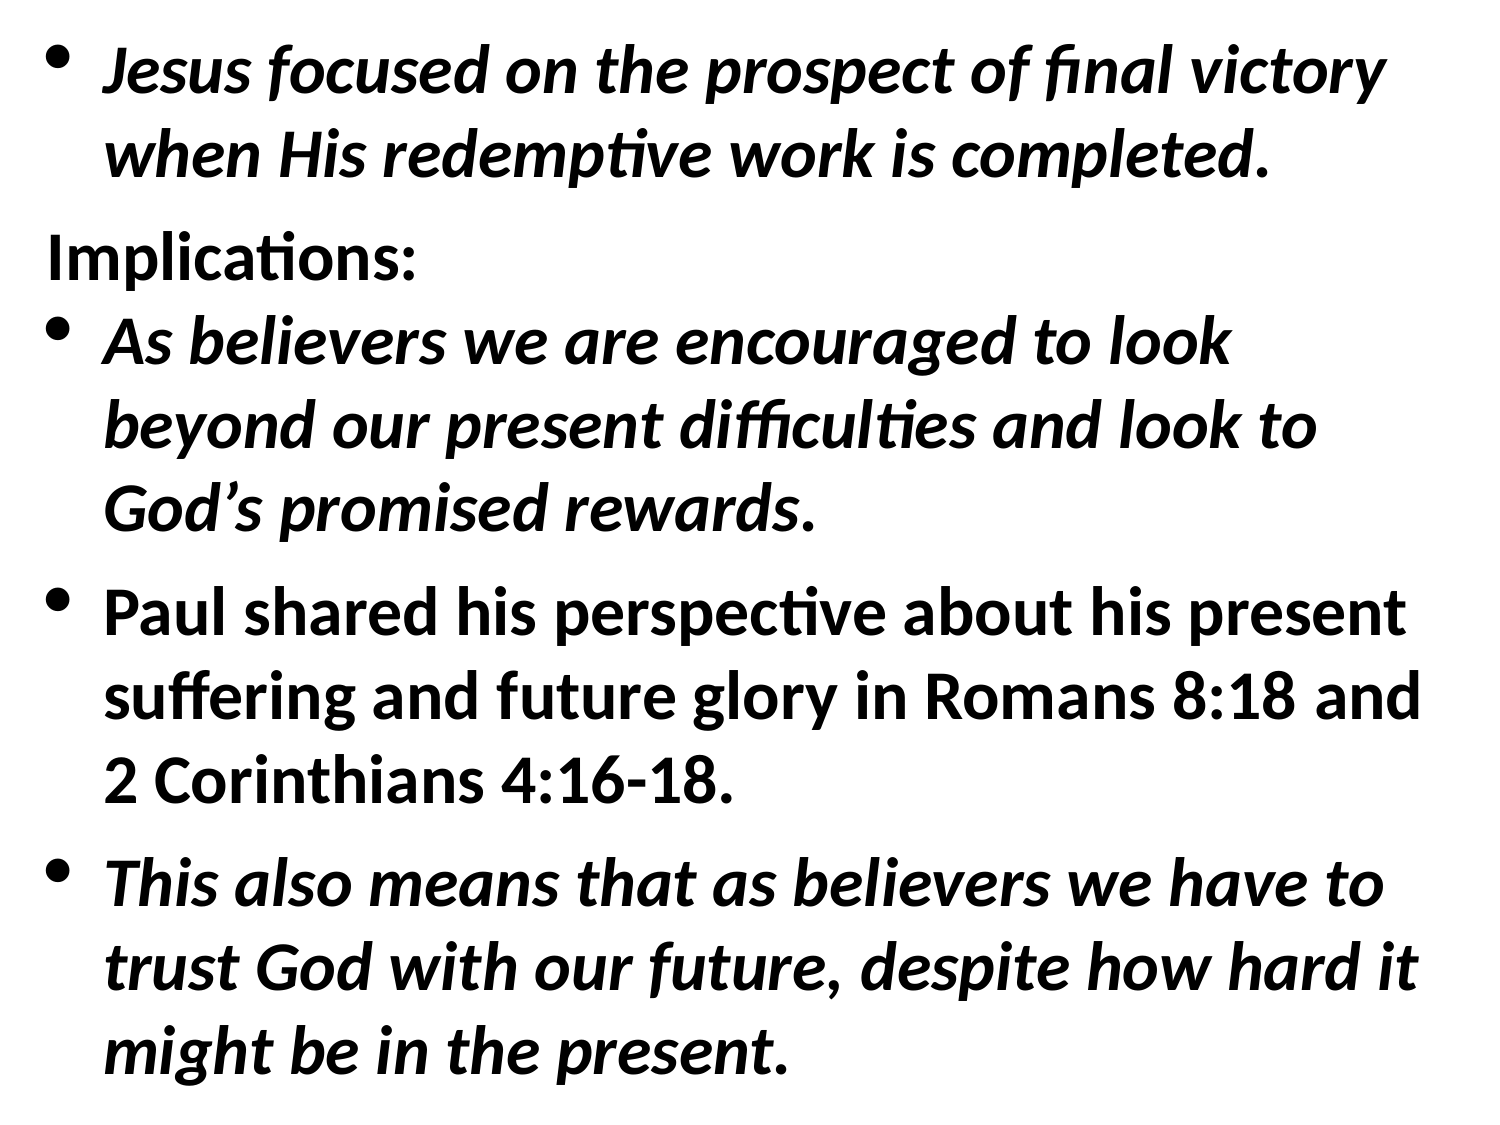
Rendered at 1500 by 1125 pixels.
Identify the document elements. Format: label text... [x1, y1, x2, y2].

text_box Jesus focused on the prospect of final victory when His redemptive work is completed. Implications: As believers we are encouraged to look beyond our present difficulties and look to God’s promised rewards. Paul shared his perspective about his present suffering and future glory in Romans 8:18 and 2 Corinthians 4:16-18. This also means that as believers we have to trust God with our future, despite how hard it might be in the present. [32, 16, 1462, 1096]
